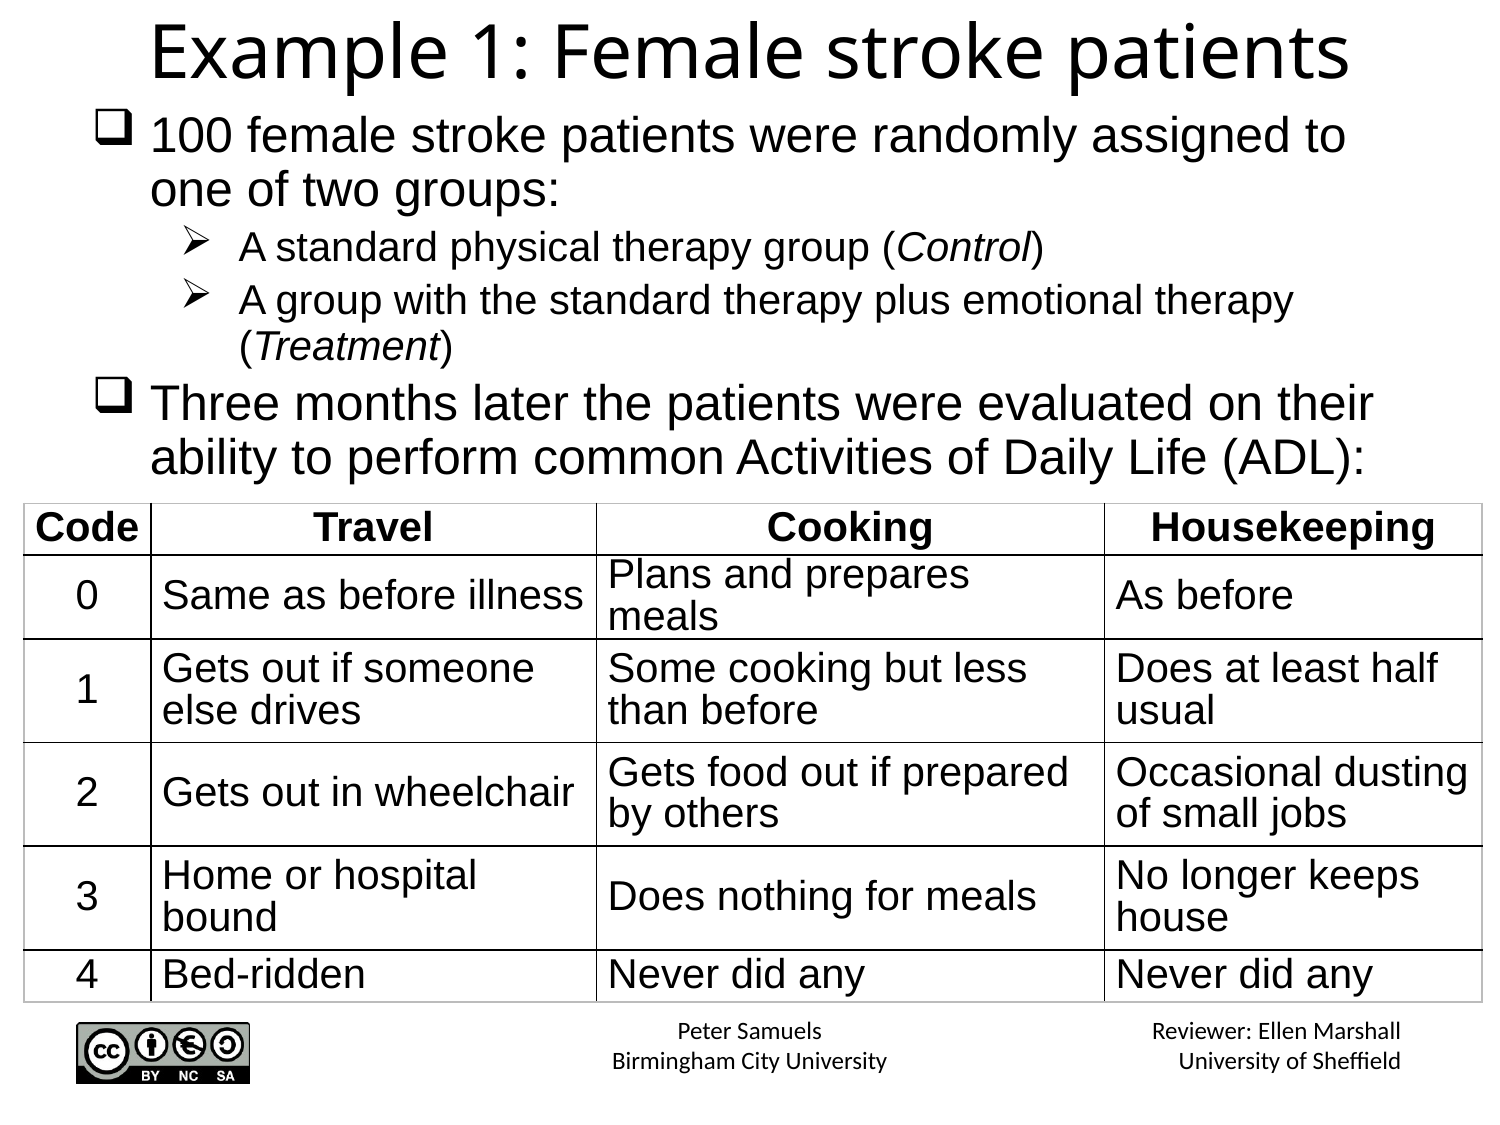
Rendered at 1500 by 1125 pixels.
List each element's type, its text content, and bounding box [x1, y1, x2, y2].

table_header Code [25, 504, 150, 554]
table_cell Some cooking but less than before [597, 640, 1104, 742]
table_header Cooking [597, 504, 1104, 554]
table_cell Gets out in wheelchair [152, 743, 596, 845]
table_cell Same as before illness [152, 556, 596, 638]
table_header Travel [152, 504, 596, 554]
text_box Reviewer: Ellen Marshall University of Sheffield [1038, 1007, 1417, 1083]
table_cell Gets food out if prepared by others [597, 743, 1104, 845]
picture [76, 1022, 251, 1084]
table_cell Does nothing for meals [597, 847, 1104, 949]
table_cell 0 [25, 556, 150, 638]
table_header Housekeeping [1105, 504, 1481, 554]
table_cell 3 [25, 847, 150, 949]
table_cell Never did any [1105, 951, 1481, 1001]
table_cell 1 [25, 640, 150, 742]
table_cell 2 [25, 743, 150, 845]
table_cell Gets out if someone else drives [152, 640, 596, 742]
table_cell 4 [25, 951, 150, 1001]
table_cell Home or hospital bound [152, 847, 596, 949]
list 100 female stroke patients were randomly assigned to one of two groups: A standard physical therapy group (Control) A group with the standard therapy plus emotional therapy (Treatment) Three months later the patients were evaluated on their ability to perform common Activities of Daily Life (ADL): [76, 101, 1437, 503]
text_box Peter Samuels Birmingham City University [549, 1007, 951, 1083]
table_cell Does at least half usual [1105, 640, 1481, 742]
table_cell As before [1105, 556, 1481, 638]
title Example 1: Female stroke patients [17, 7, 1483, 90]
table_cell Never did any [597, 951, 1104, 1001]
table_cell Occasional dusting of small jobs [1105, 743, 1481, 845]
table_cell Plans and prepares meals [597, 556, 1104, 638]
table_cell Bed-ridden [152, 951, 596, 1001]
table_cell No longer keeps house [1105, 847, 1481, 949]
